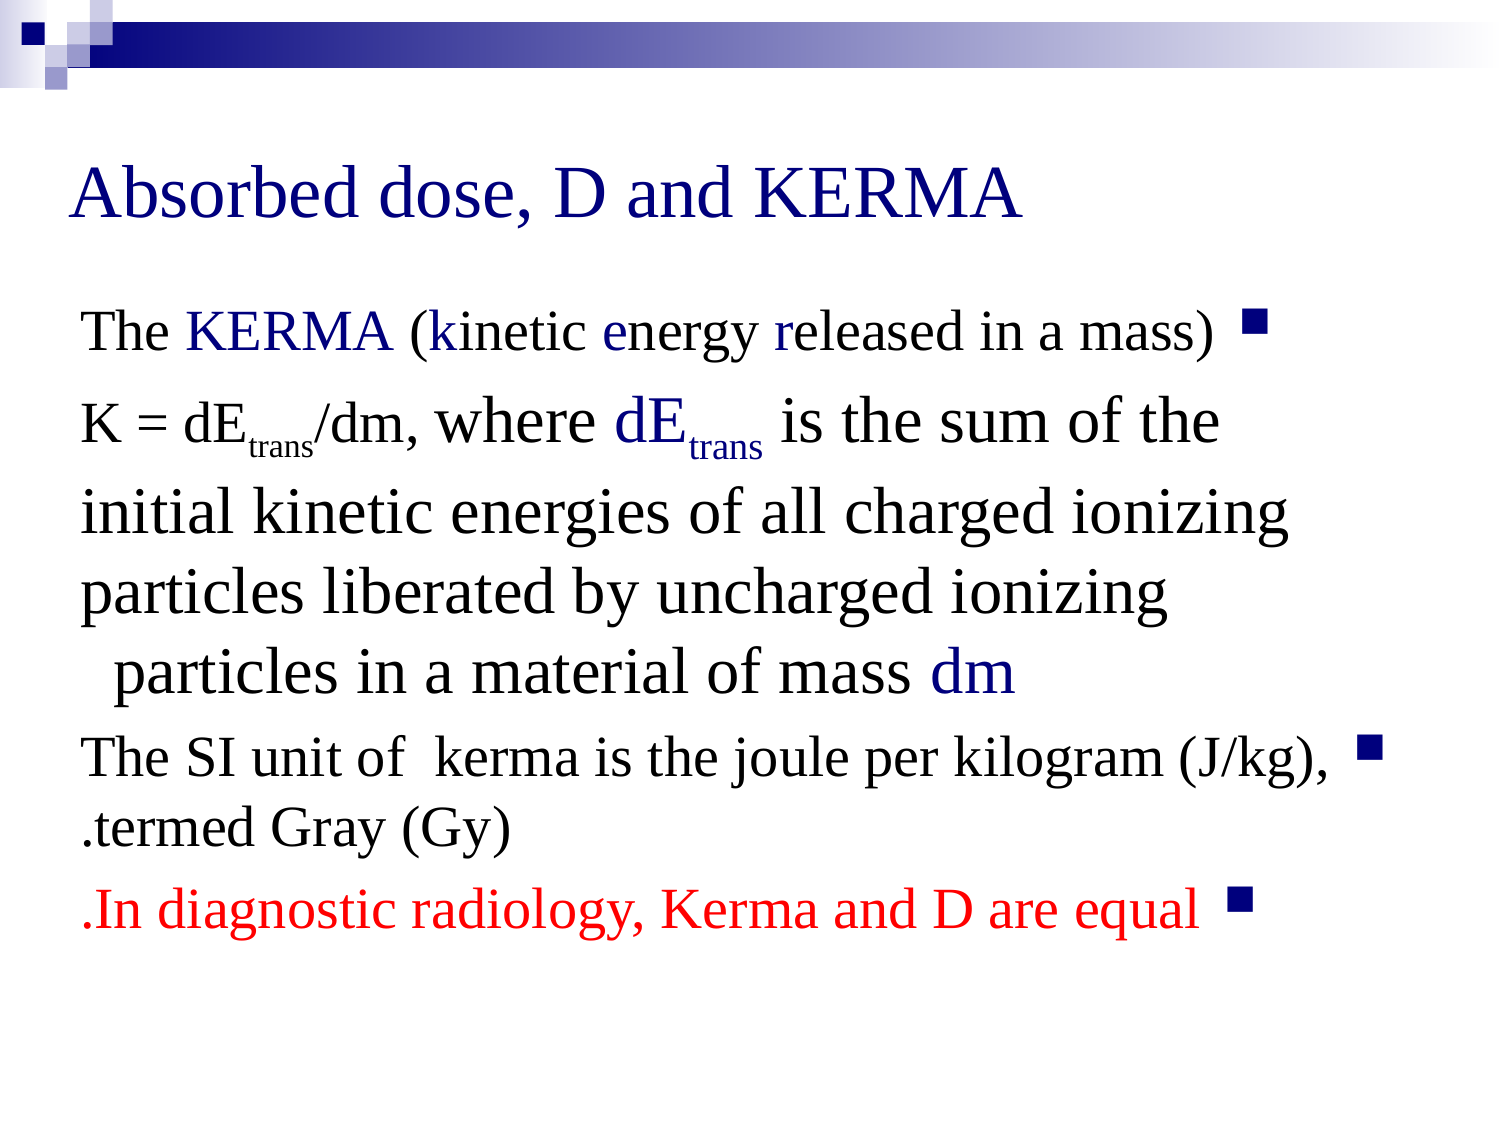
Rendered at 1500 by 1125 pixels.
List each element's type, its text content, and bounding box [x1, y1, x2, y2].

text_box The KERMA (kinetic energy released in a mass) K = dEtrans/dm, where dEtrans is the sum of the initial kinetic energies of all charged ionizing particles liberated by uncharged ionizing particles in a material of mass dm The SI unit of kerma is the joule per kilogram (J/kg), termed Gray (Gy). In diagnostic radiology, Kerma and D are equal. [64, 284, 1447, 1035]
text_box Absorbed dose, D and KERMA [53, 125, 1454, 251]
